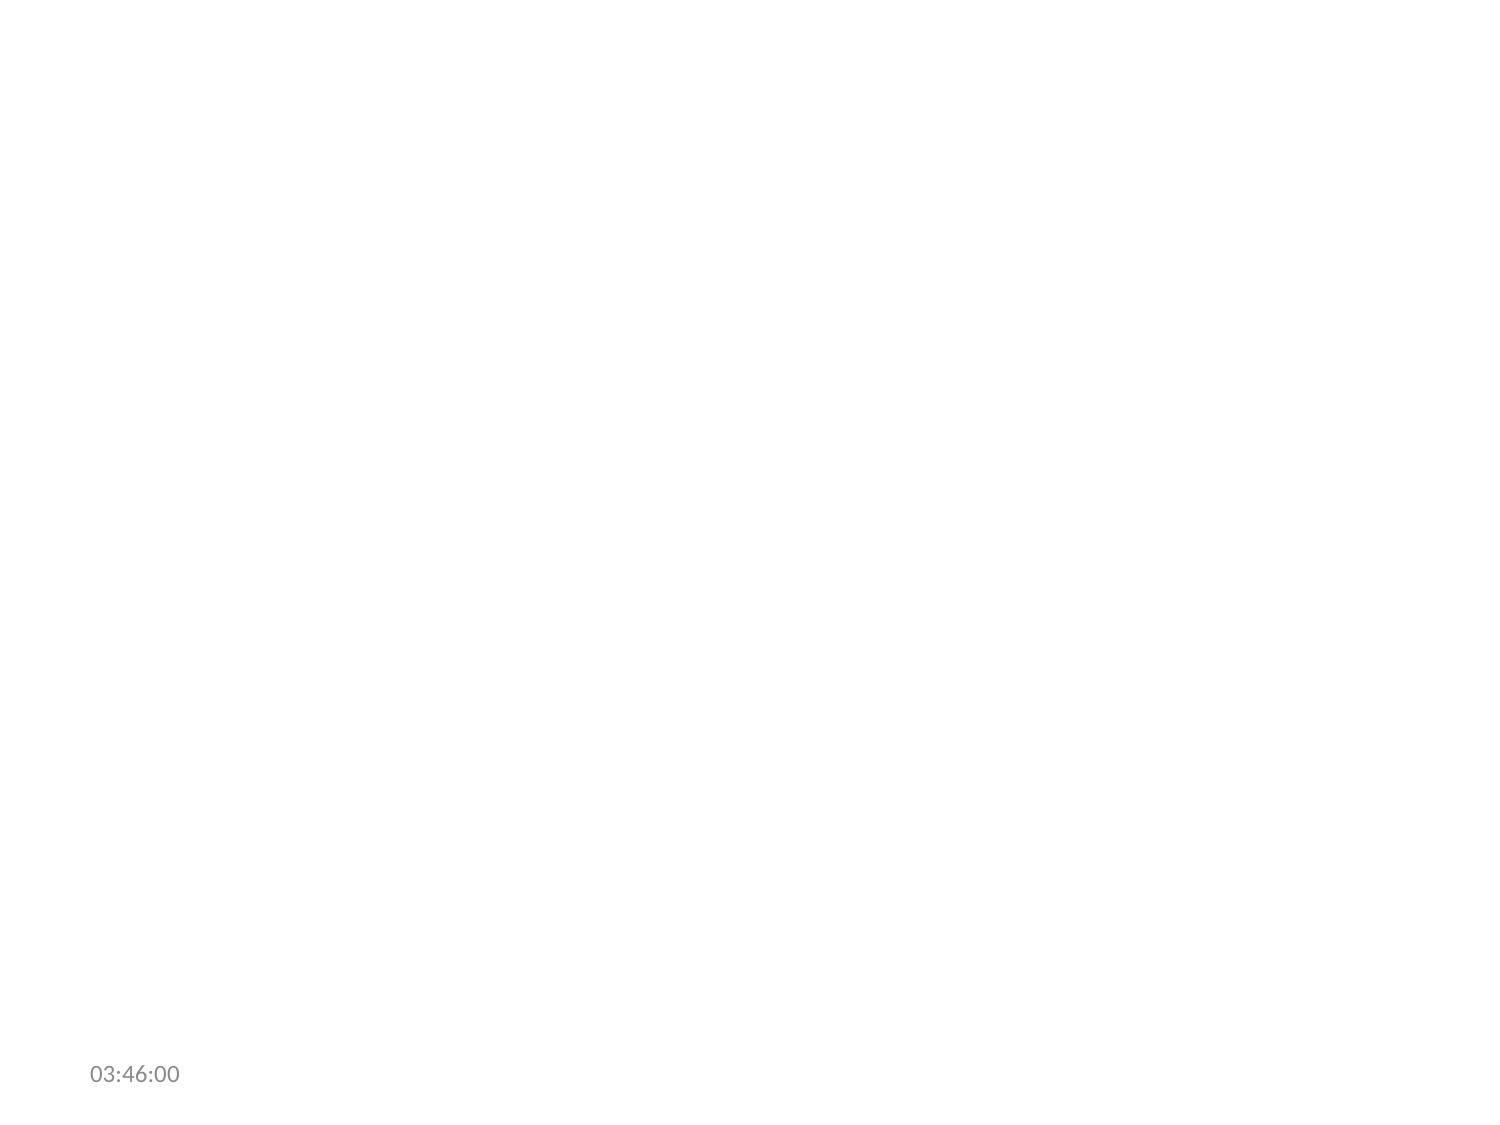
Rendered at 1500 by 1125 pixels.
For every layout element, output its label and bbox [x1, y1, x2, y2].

slide_number [75, 1042, 425, 1103]
